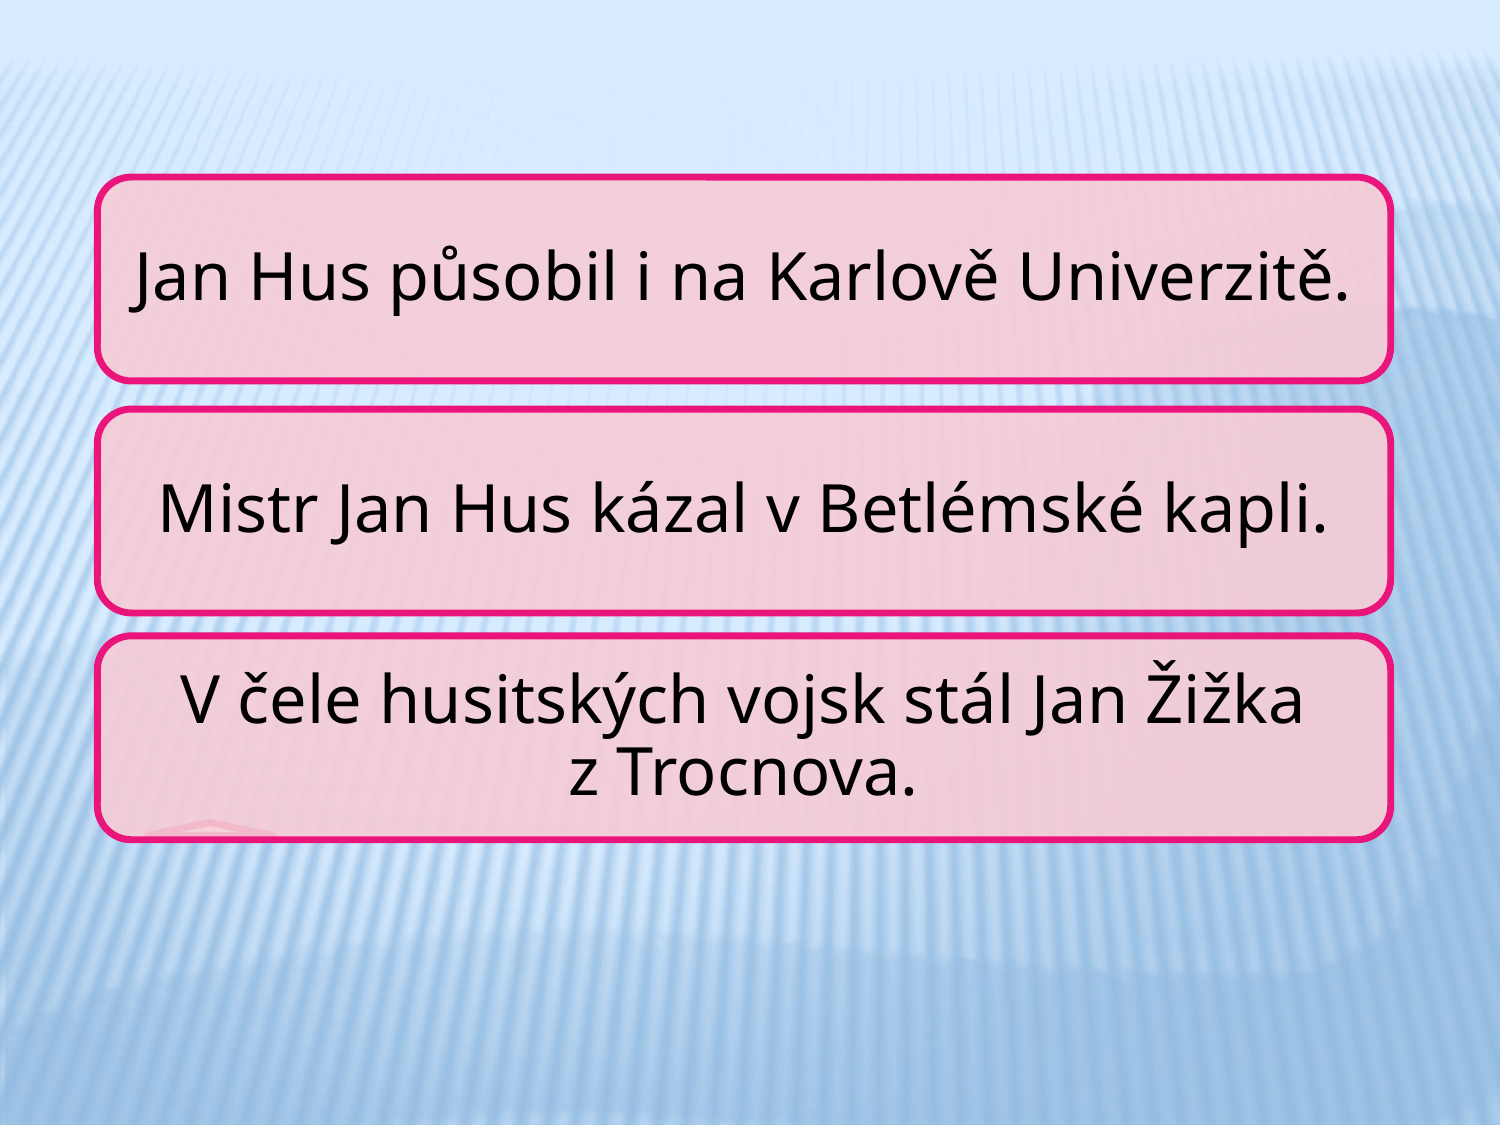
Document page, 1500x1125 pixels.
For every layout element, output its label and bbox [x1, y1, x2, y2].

text_box [123, 89, 1365, 953]
